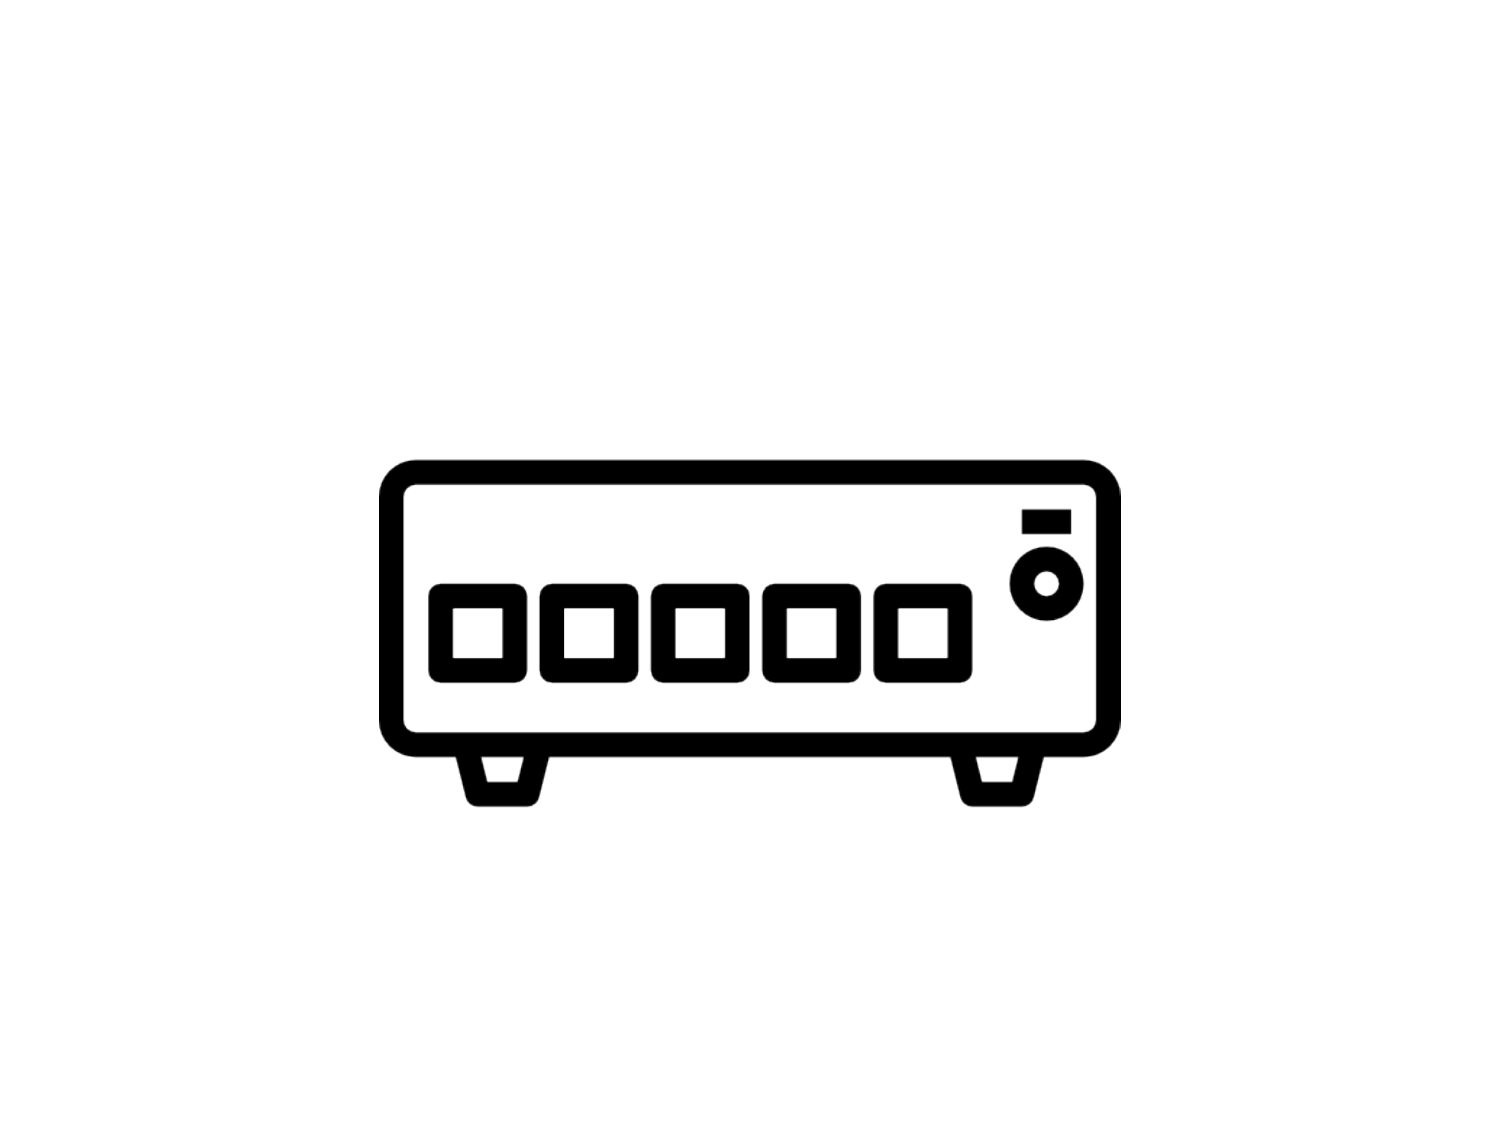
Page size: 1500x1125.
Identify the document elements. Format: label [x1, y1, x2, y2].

picture [378, 262, 1122, 1005]
